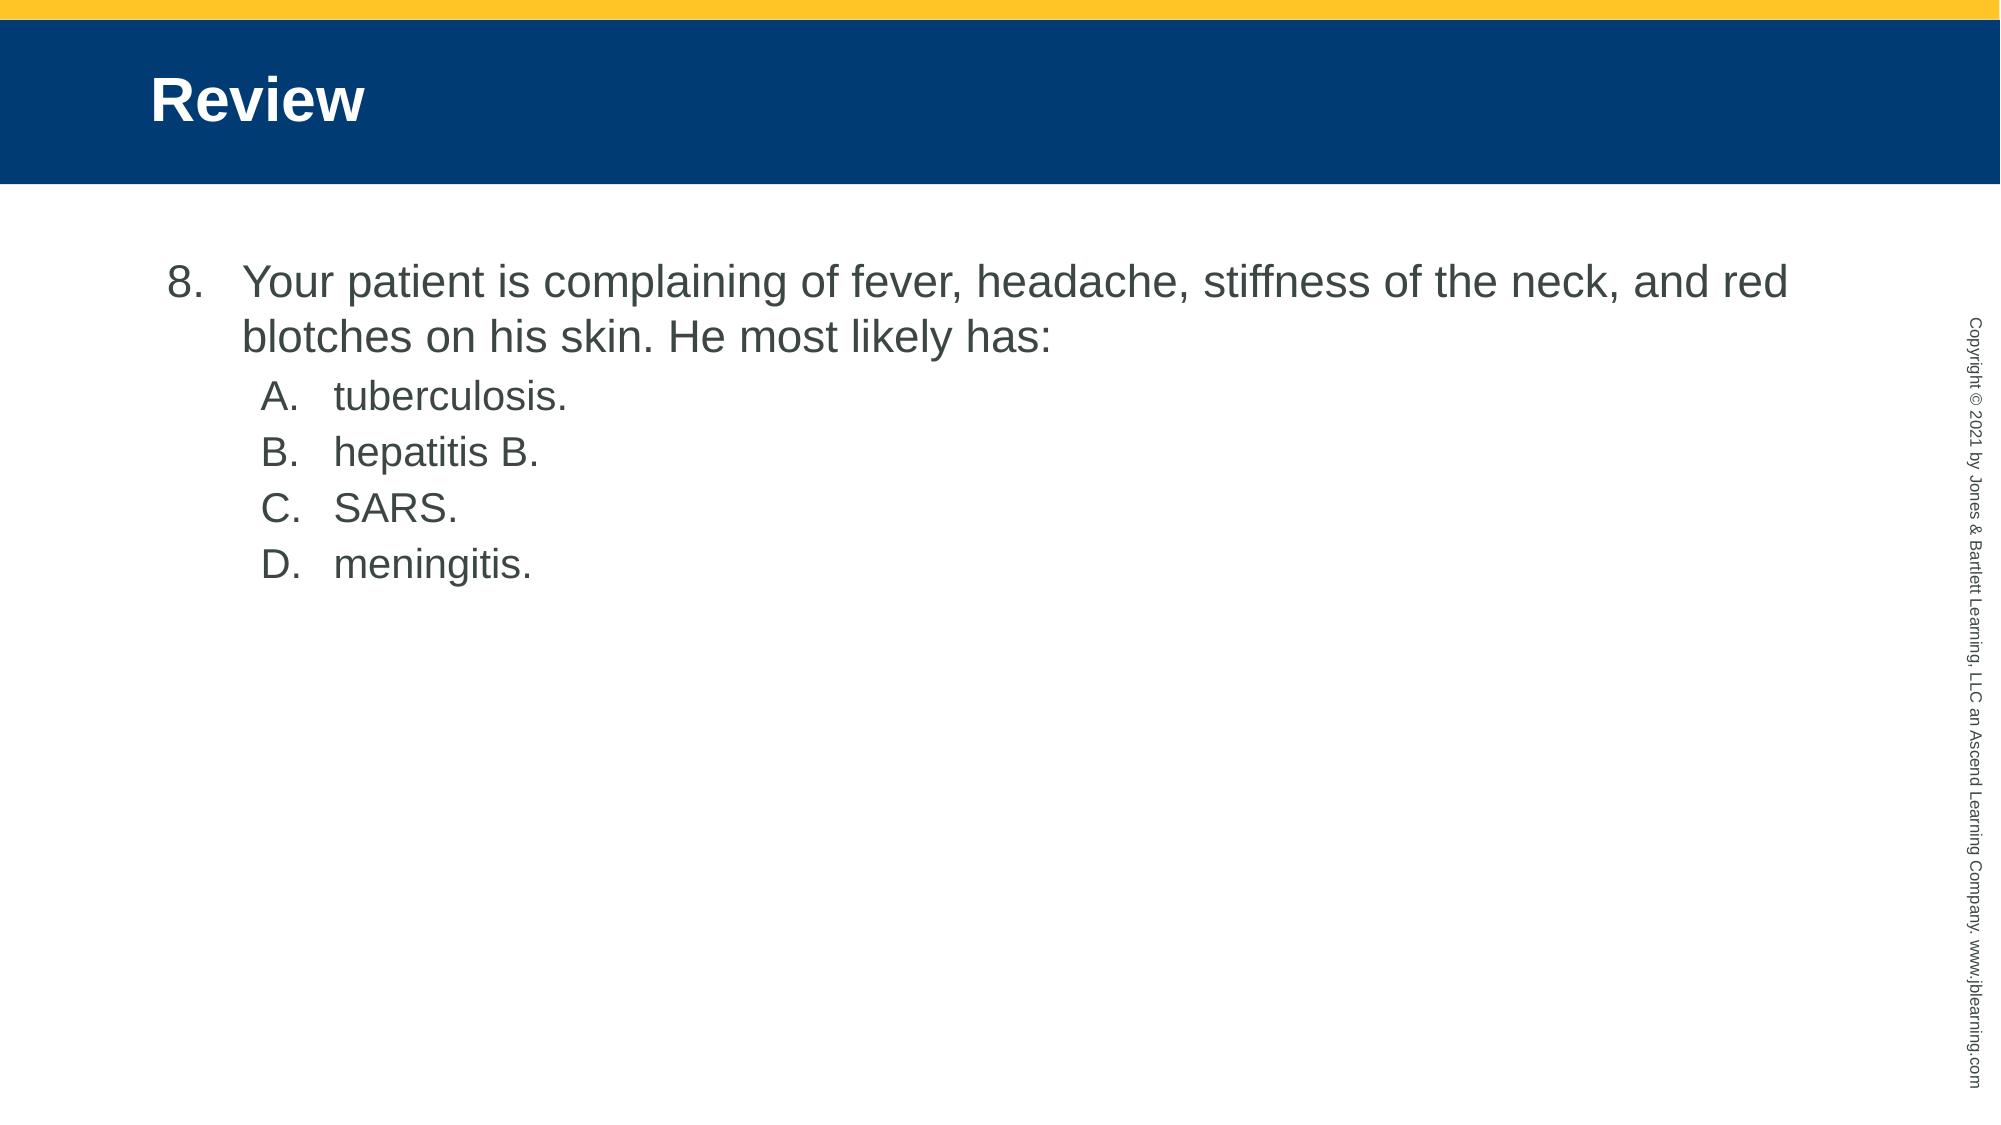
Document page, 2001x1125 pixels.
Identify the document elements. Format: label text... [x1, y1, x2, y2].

list Your patient is complaining of fever, headache, stiffness of the neck, and red blotches on his skin. He most likely has: tuberculosis. hepatitis B. SARS. meningitis. [151, 244, 1840, 1016]
title Review [0, 19, 2000, 185]
